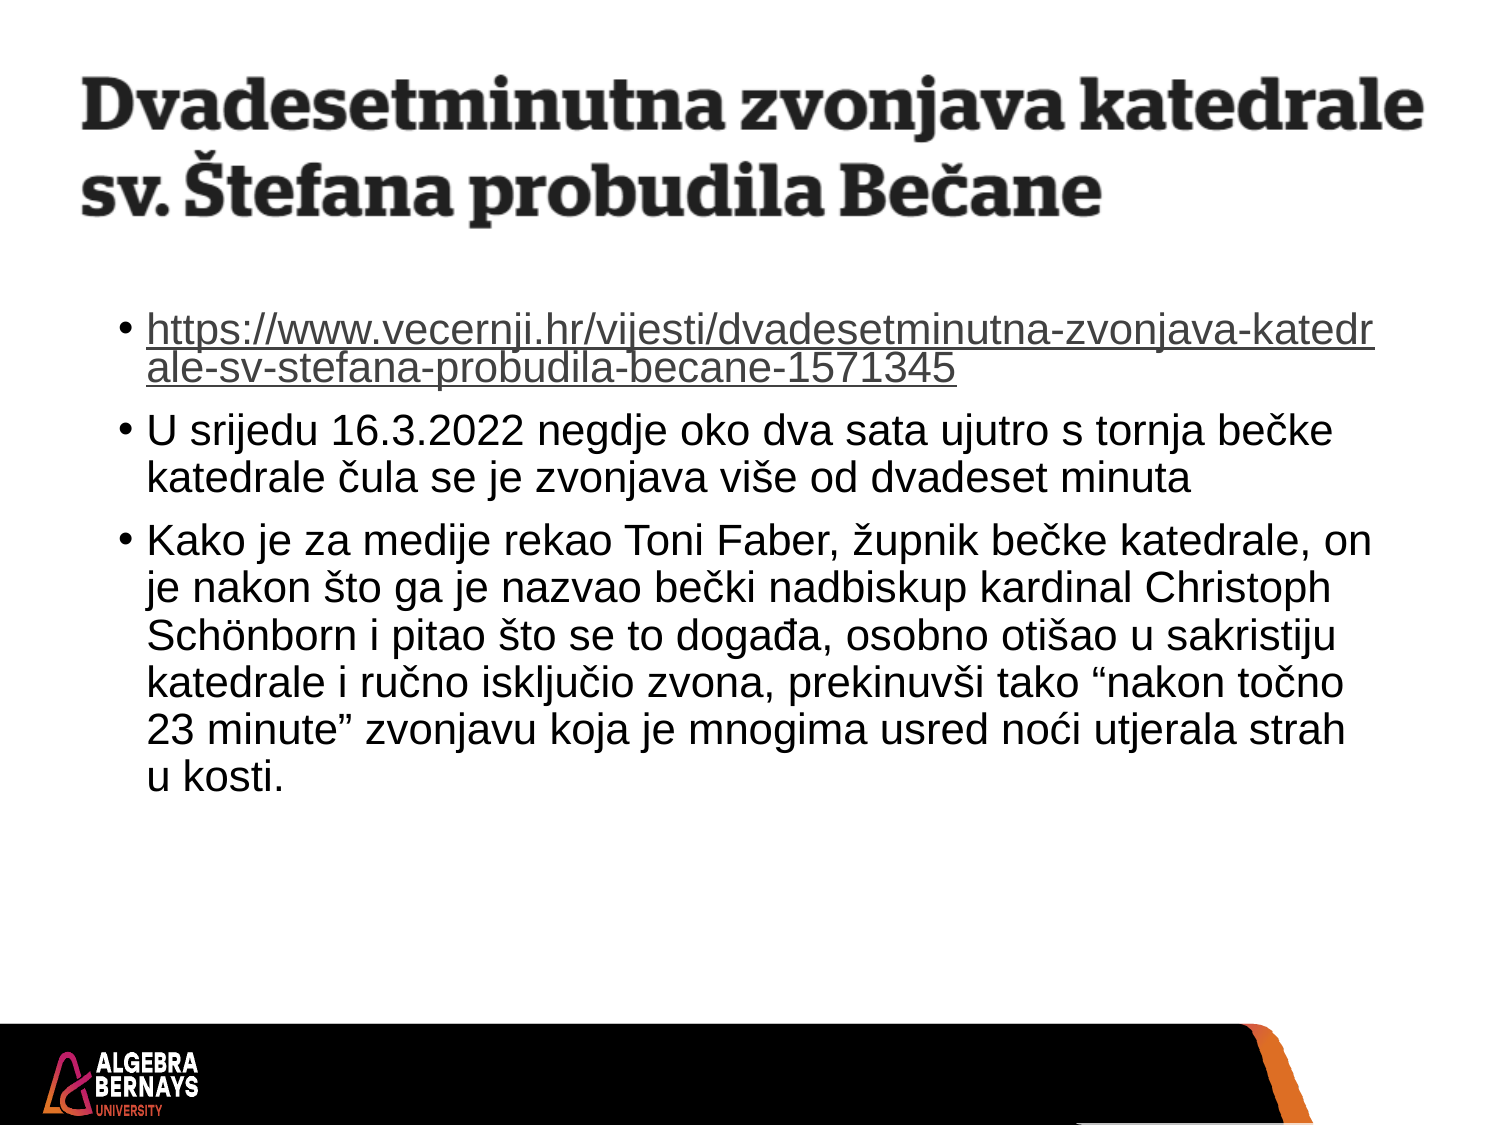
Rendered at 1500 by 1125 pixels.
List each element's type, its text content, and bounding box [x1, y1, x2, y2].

picture [53, 42, 1447, 243]
list https://www.vecernji.hr/vijesti/dvadesetminutna-zvonjava-katedrale-sv-stefana-probudila-becane-1571345 U srijedu 16.3.2022 negdje oko dva sata ujutro s tornja bečke katedrale čula se je zvonjava više od dvadeset minuta Kako je za medije rekao Toni Faber, župnik bečke katedrale, on je nakon što ga je nazvao bečki nadbiskup kardinal Christoph Schönborn i pitao što se to događa, osobno otišao u sakristiju katedrale i ručno isključio zvona, prekinuvši tako “nakon točno 23 minute” zvonjavu koja je mnogima usred noći utjerala strah u kosti. [103, 299, 1397, 1014]
picture [0, 1023, 1468, 1125]
